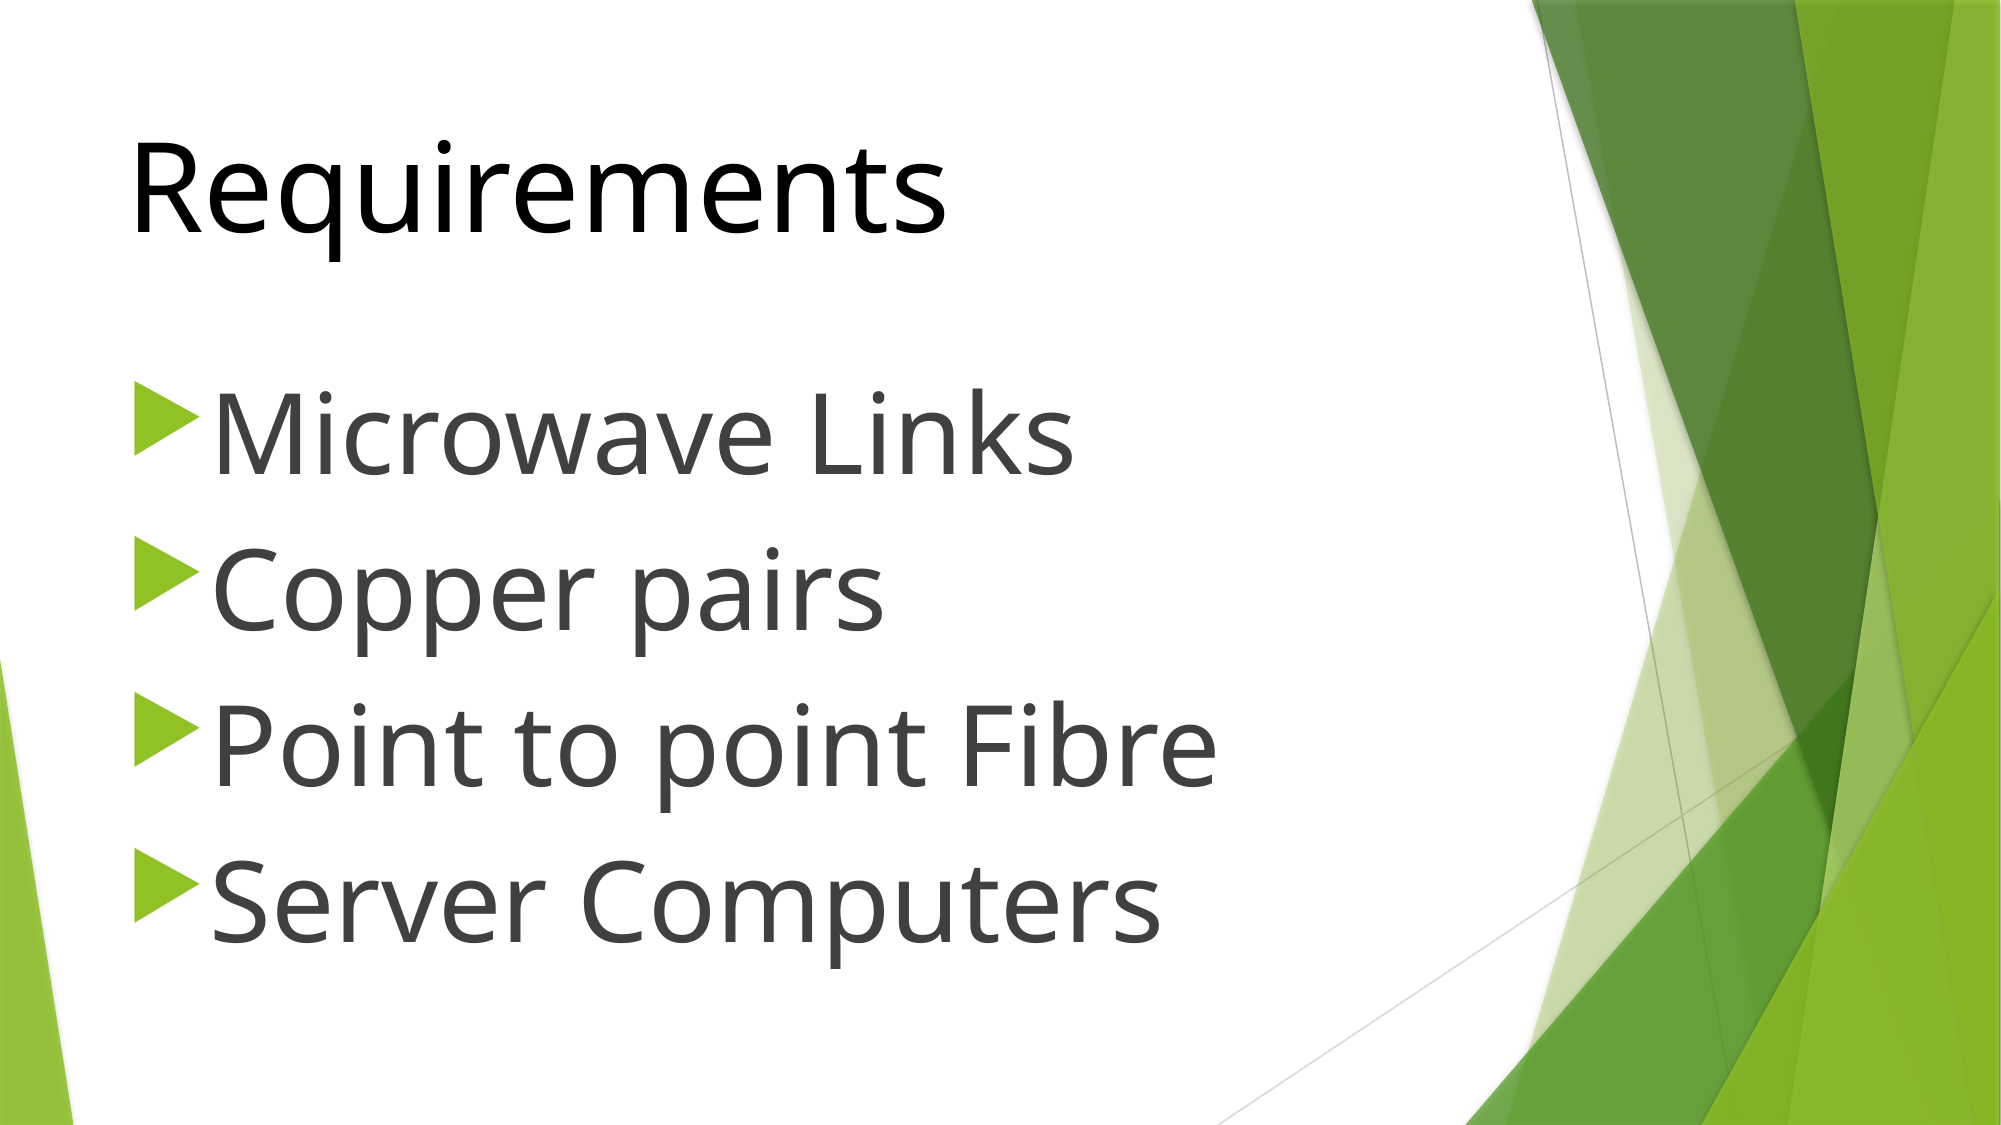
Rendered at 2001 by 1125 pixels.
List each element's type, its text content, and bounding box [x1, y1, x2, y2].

list Microwave Links Copper pairs Point to point Fibre Server Computers [111, 354, 1522, 992]
title Requirements [111, 99, 1522, 317]
